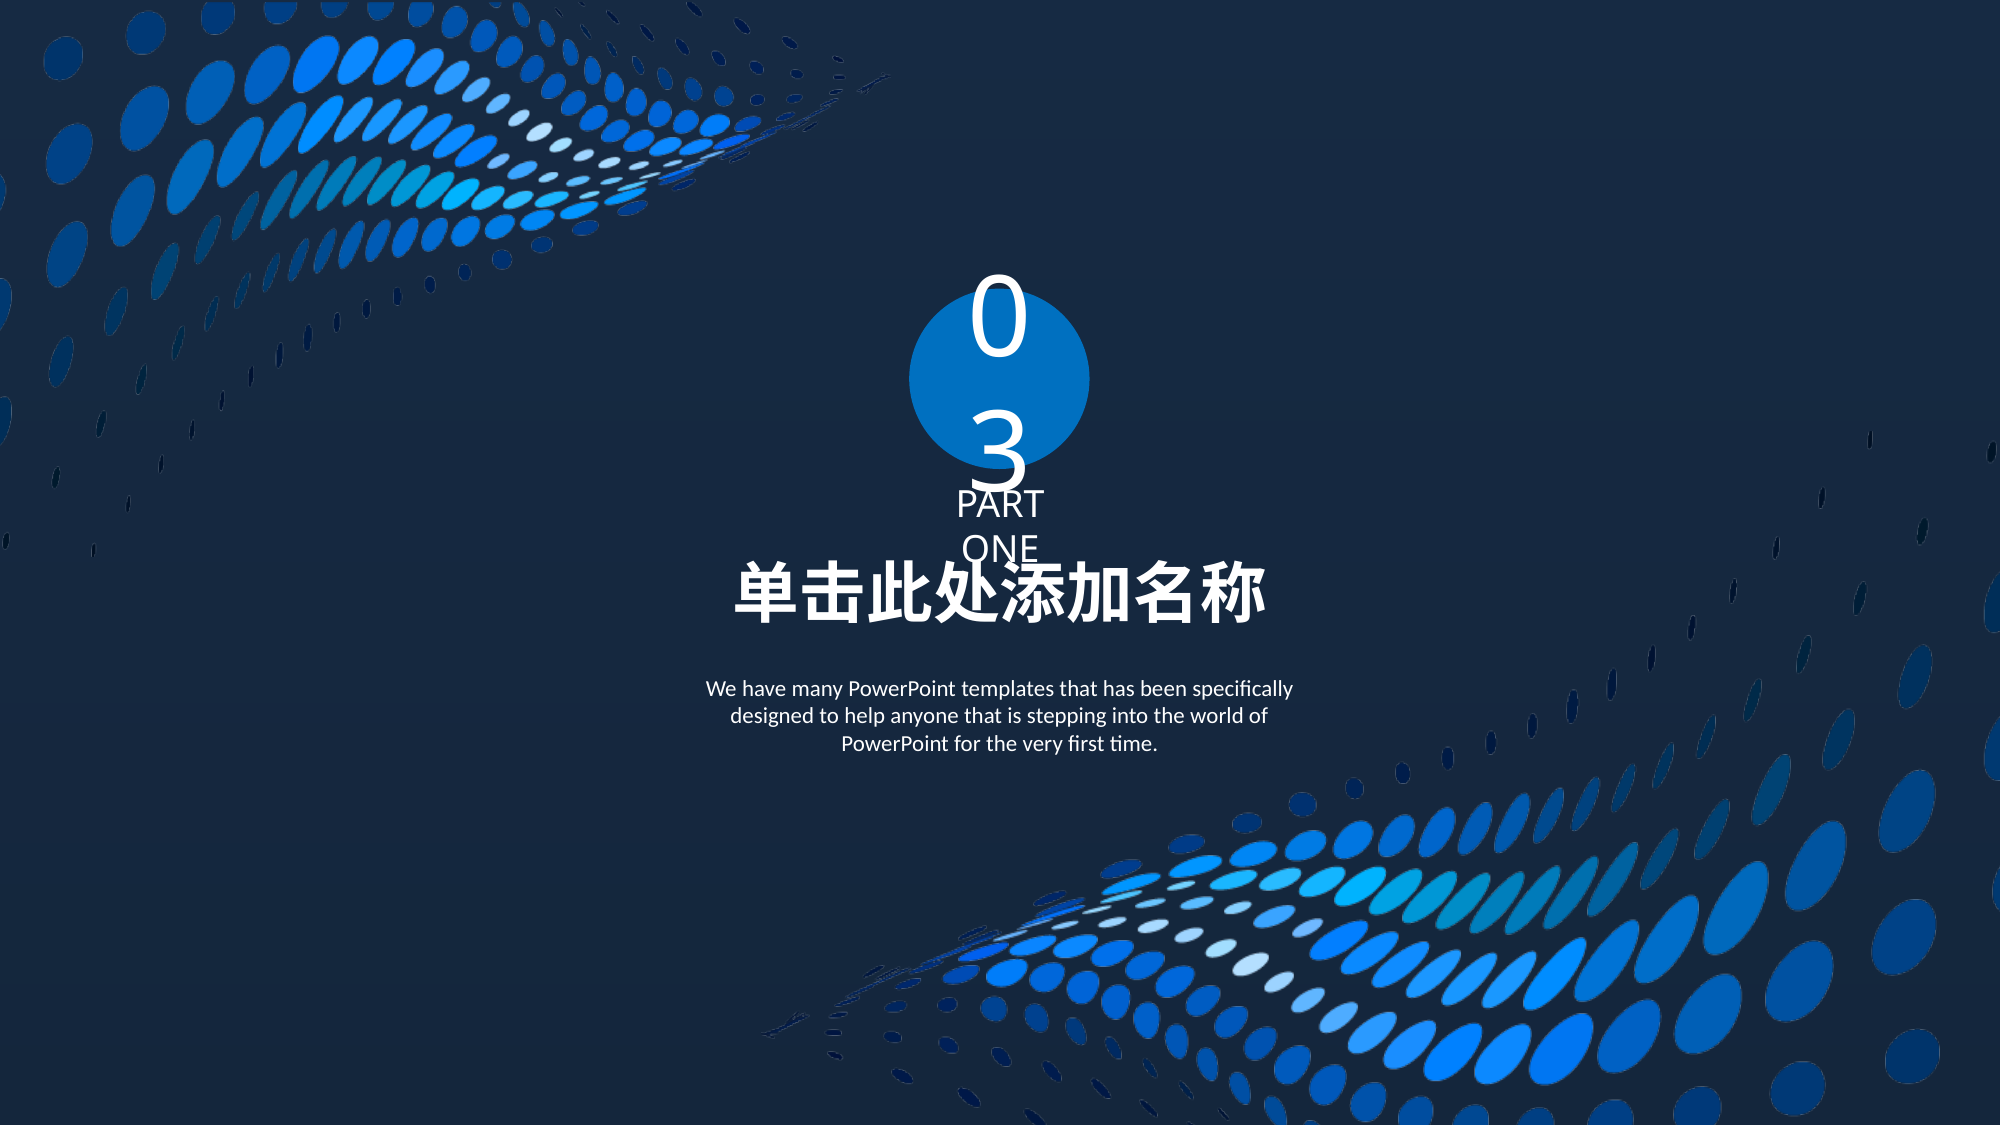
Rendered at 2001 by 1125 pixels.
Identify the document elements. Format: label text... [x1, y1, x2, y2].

text_box 03 [908, 287, 1091, 431]
text_box We have many PowerPoint templates that has been specifically designed to help anyone that is stepping into the world of PowerPoint for the very first time. [698, 673, 761, 756]
text_box 单击此处添加名称 [601, 557, 761, 631]
picture [0, 1, 2000, 1125]
